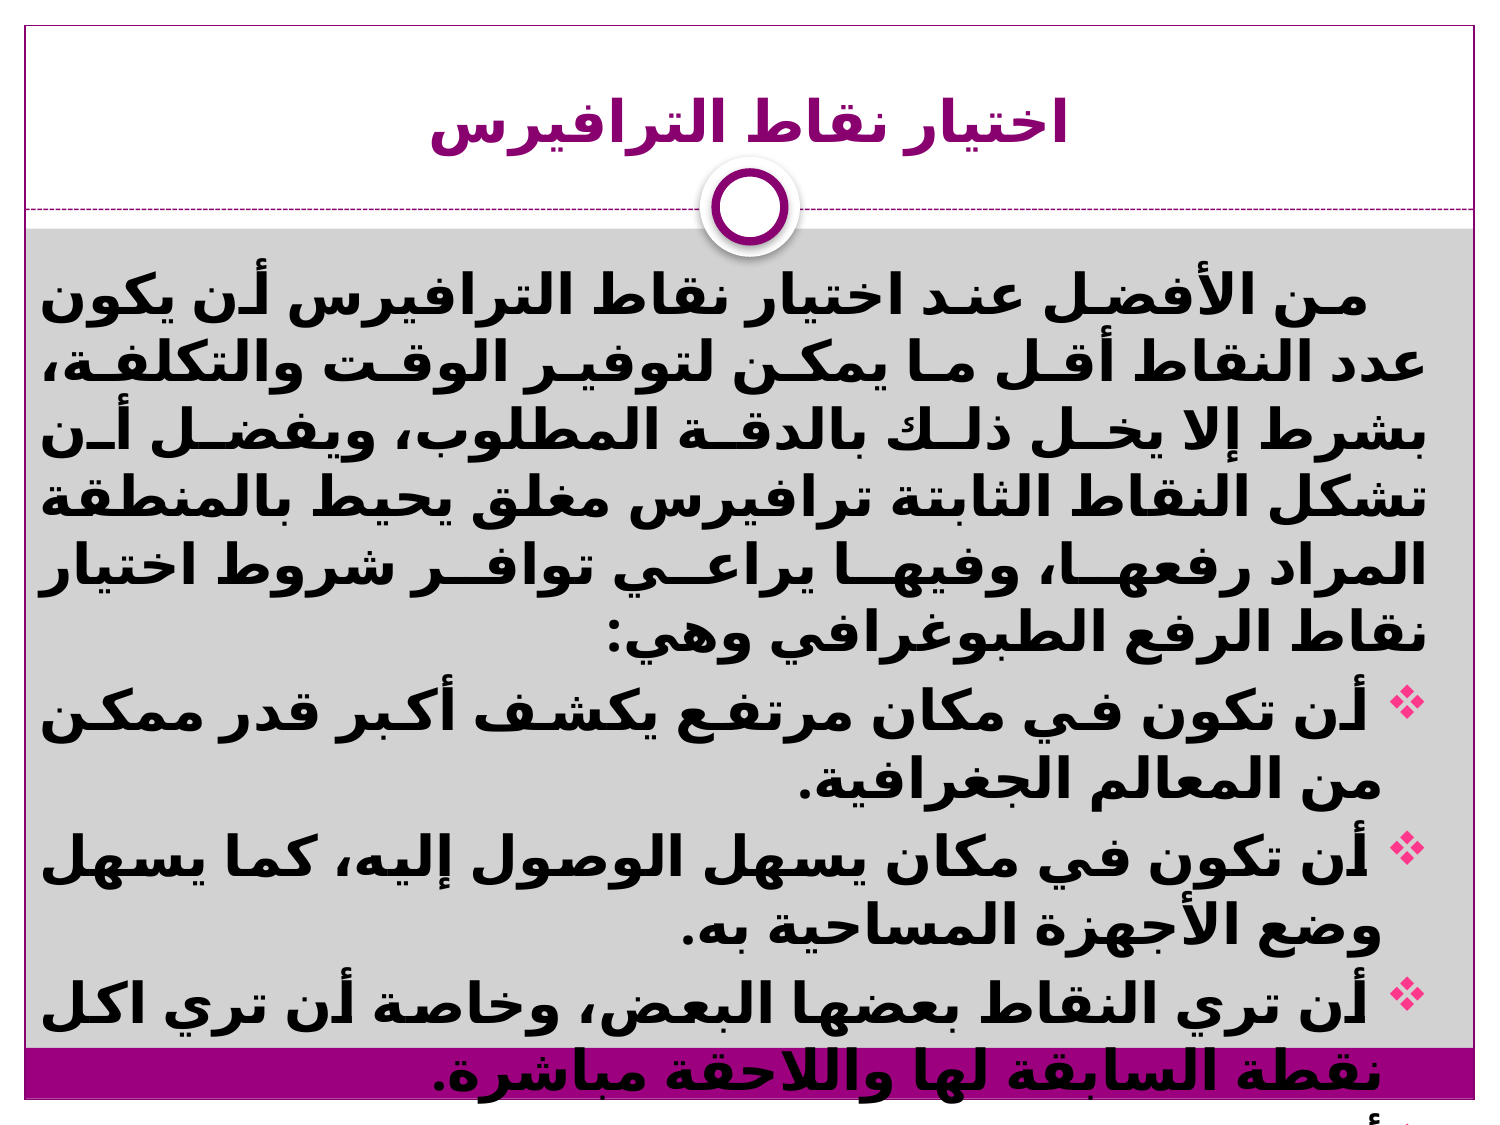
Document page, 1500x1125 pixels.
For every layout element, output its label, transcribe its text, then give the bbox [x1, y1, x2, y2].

list من الأفضل عند اختيار نقاط الترافيرس أن يكون عدد النقاط أقل ما يمكن لتوفير الوقت والتكلفة، بشرط إلا يخل ذلك بالدقة المطلوب، ويفضل أن تشكل النقاط الثابتة ترافيرس مغلق يحيط بالمنطقة المراد رفعها، وفيها يراعي توافر شروط اختيار نقاط الرفع الطبوغرافي وهي: أن تكون في مكان مرتفع يكشف أكبر قدر ممكن من المعالم الجغرافية. أن تكون في مكان يسهل الوصول إليه، كما يسهل وضع الأجهزة المساحية به. أن تري النقاط بعضها البعض، وخاصة أن تري اكل نقطة السابقة لها واللاحقة مباشرة. أن تتصف نقاط الترافيرس بالقرب من المعالم الجغرافية المراد رفعها. [24, 250, 1445, 1038]
title اختيار نقاط الترافيرس [49, 37, 1450, 162]
